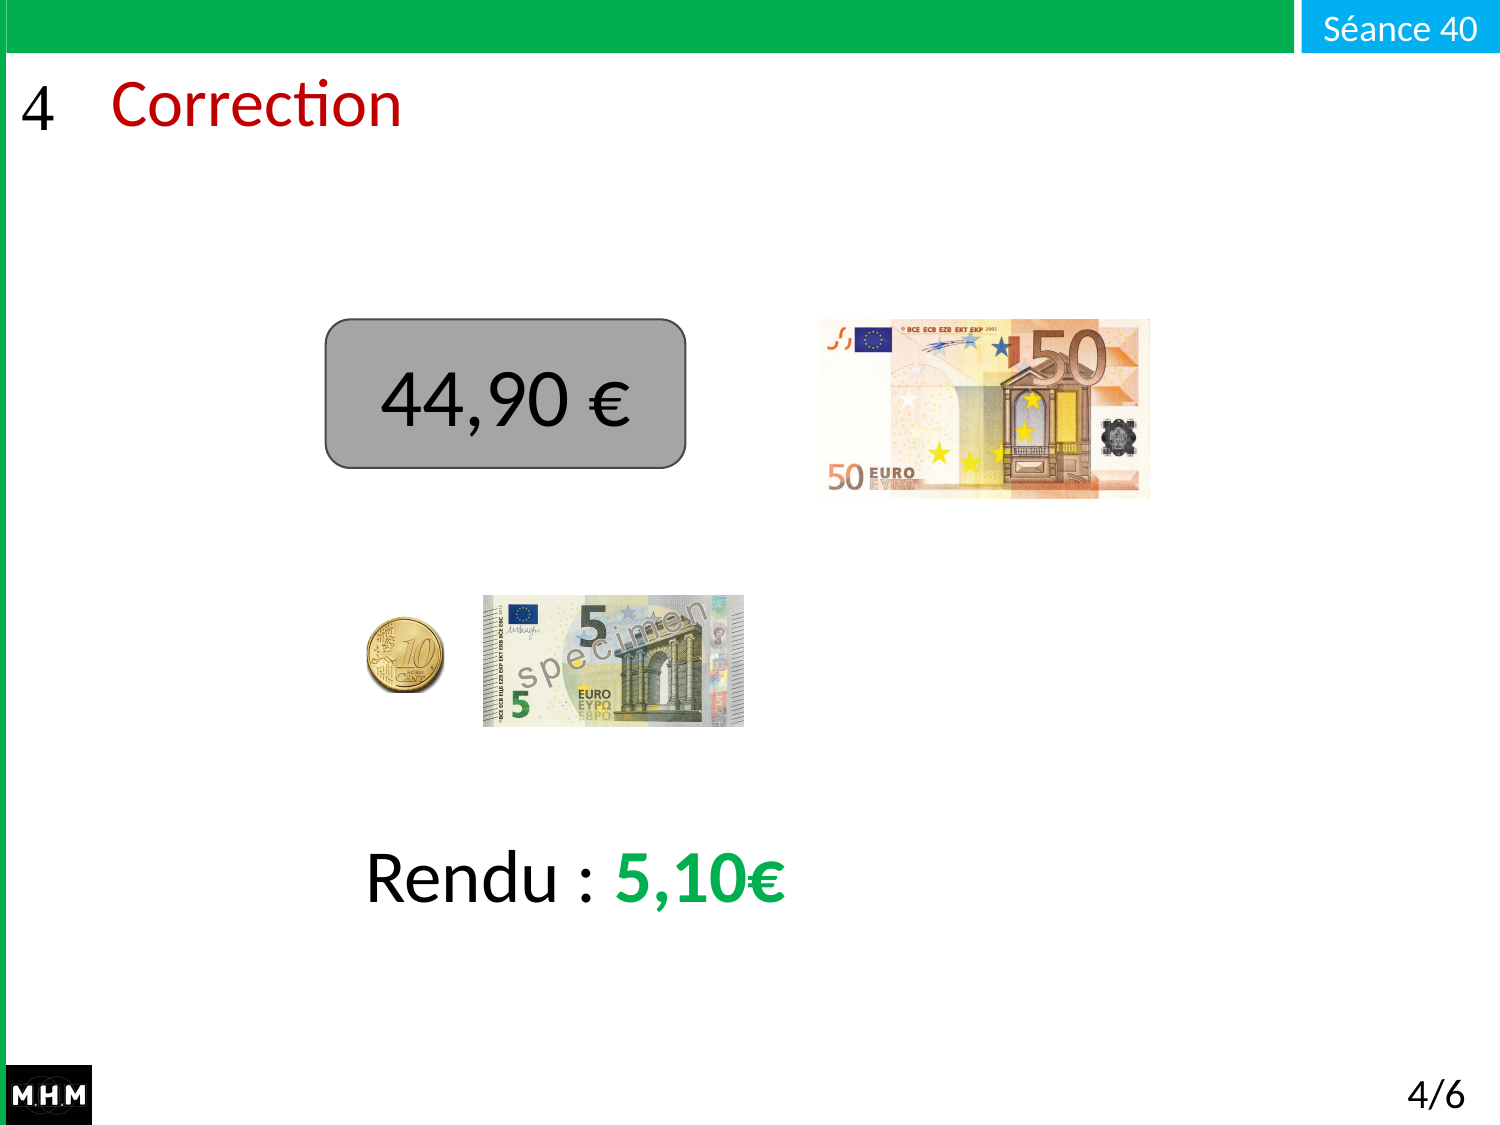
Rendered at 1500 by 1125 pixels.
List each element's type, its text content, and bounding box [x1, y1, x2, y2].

text_box Rendu : 5,10€ [350, 820, 1150, 926]
list 4/6 [1373, 1064, 1500, 1125]
text_box 44,90 € [324, 318, 687, 469]
picture [6, 1065, 92, 1125]
picture [366, 616, 445, 693]
title Correction [96, 60, 1391, 150]
picture [483, 595, 744, 727]
picture [818, 319, 1150, 499]
